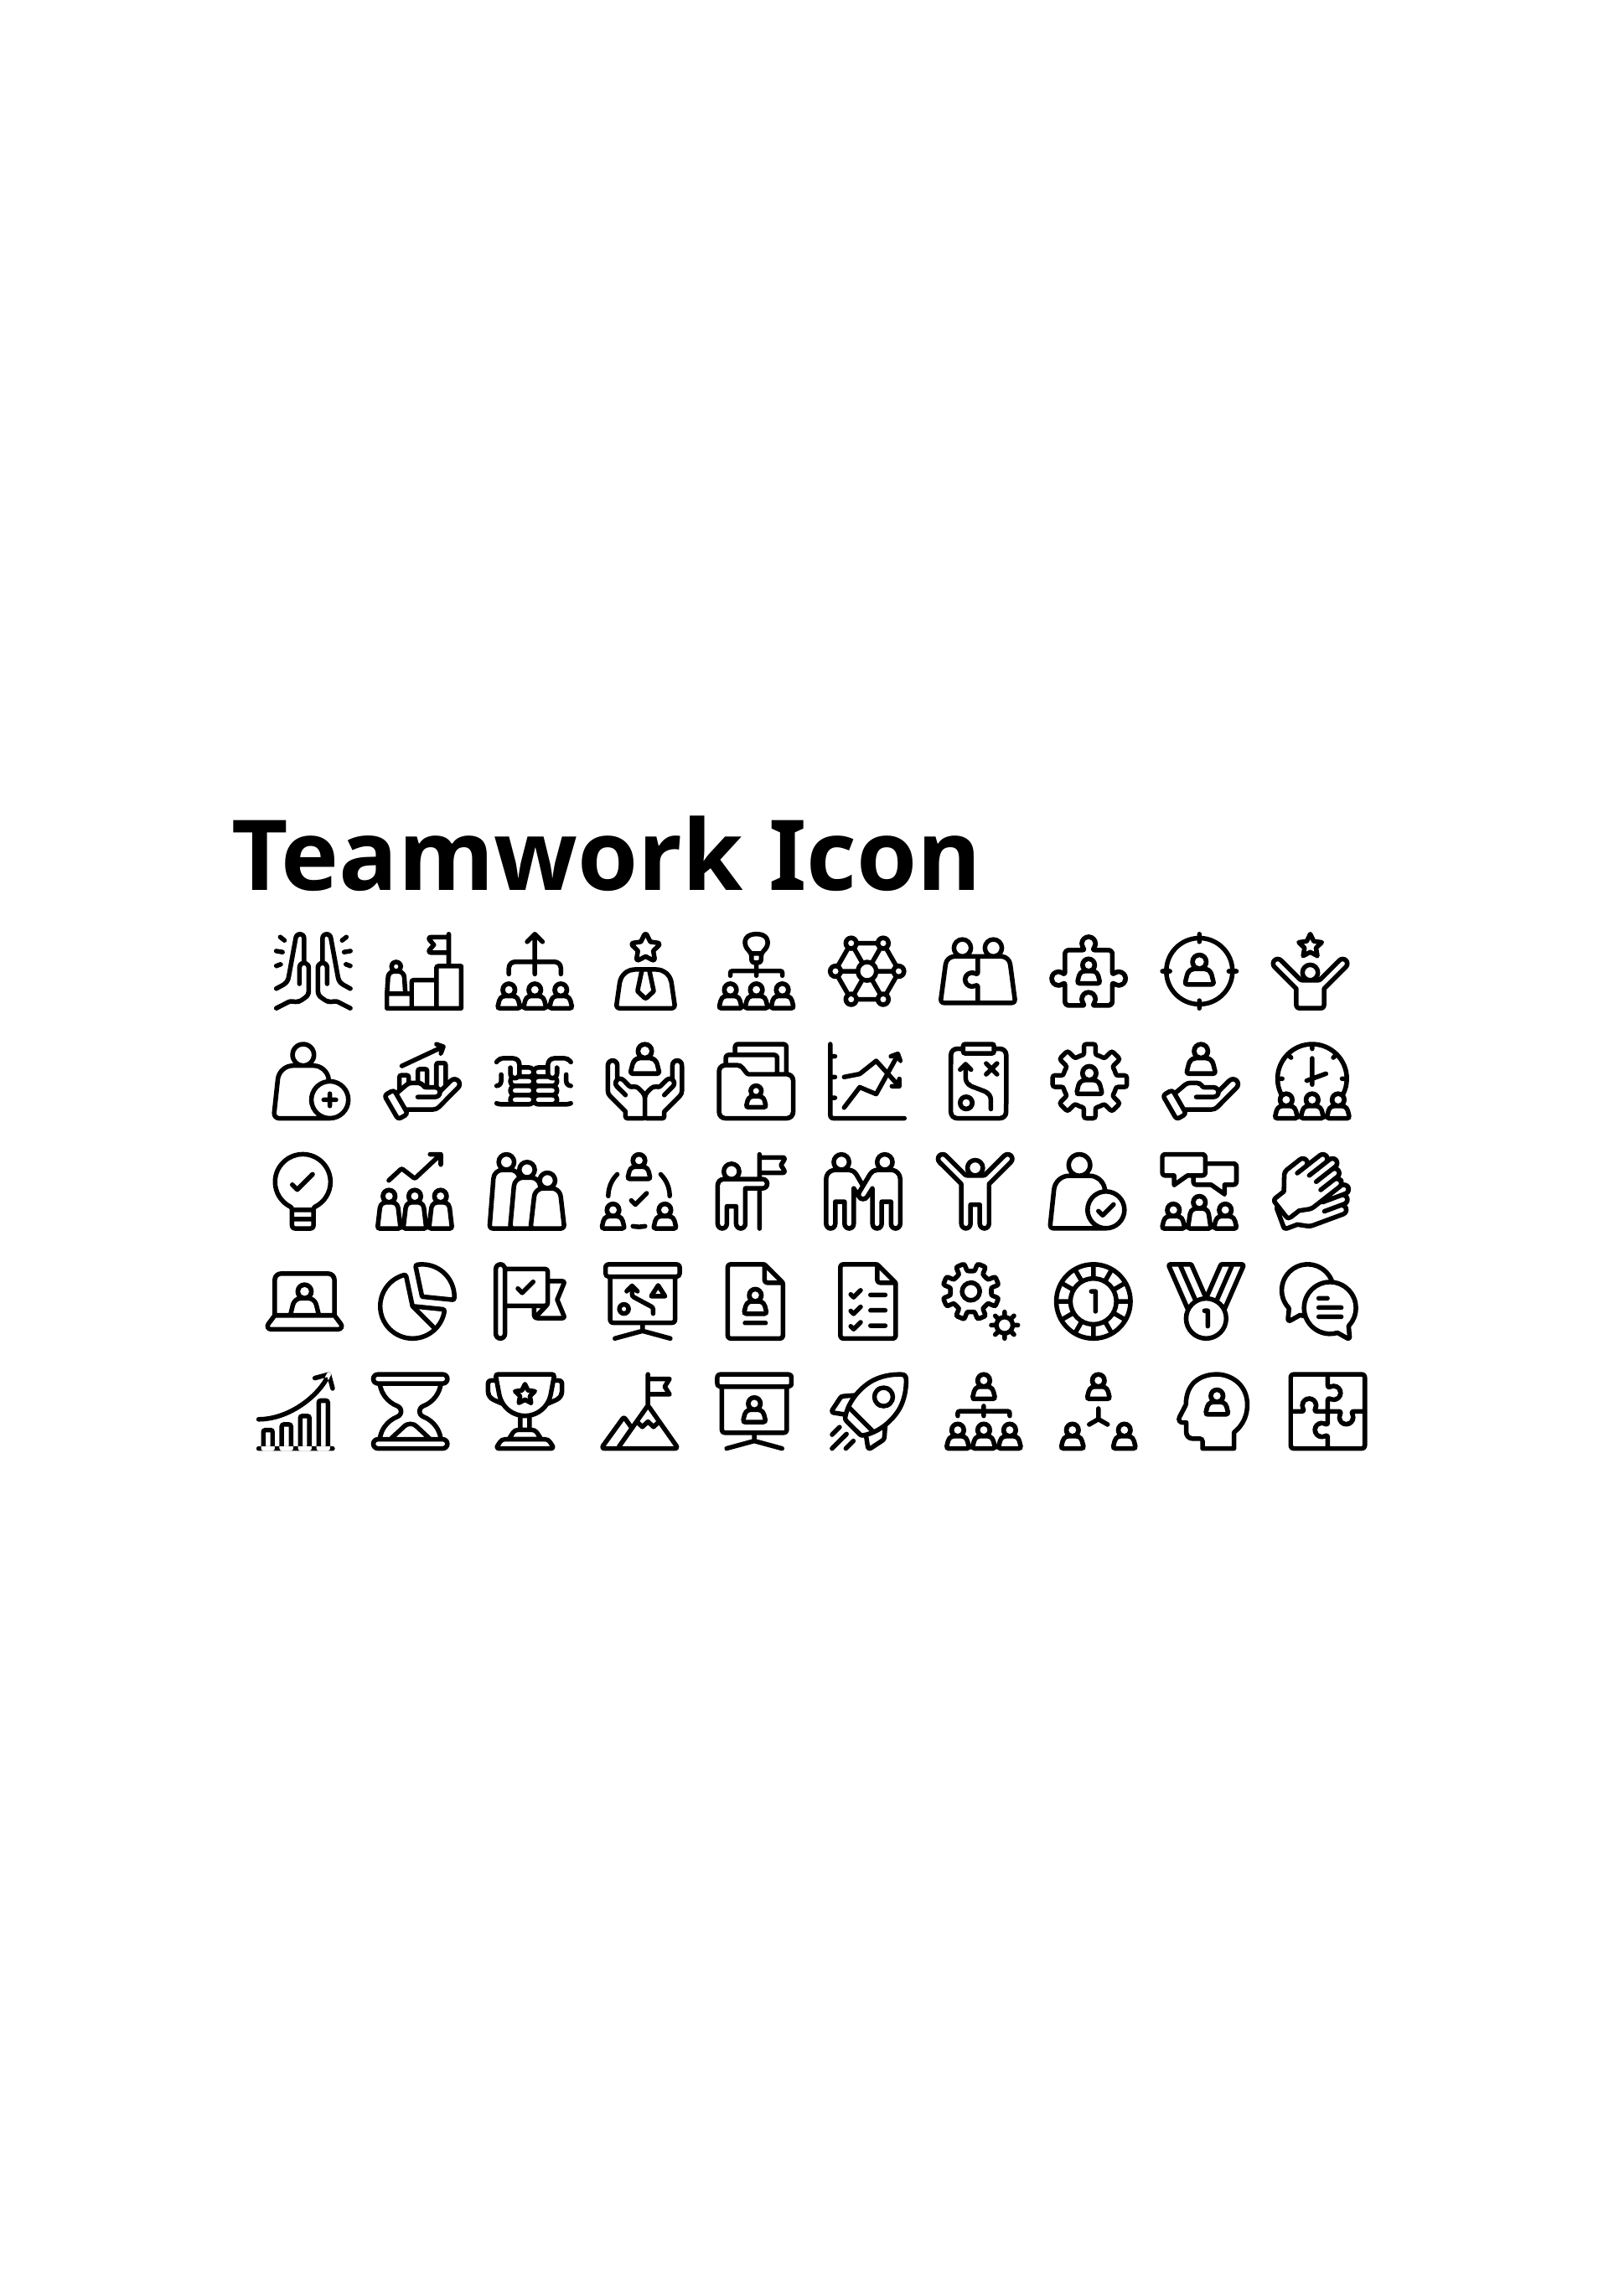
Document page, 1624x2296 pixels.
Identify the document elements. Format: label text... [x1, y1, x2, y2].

text_box [370, 1372, 450, 1451]
text_box [716, 981, 796, 1011]
text_box [1288, 1372, 1368, 1451]
text_box [399, 1042, 446, 1068]
text_box [1053, 1262, 1133, 1342]
text_box [715, 1151, 787, 1231]
text_box [272, 1151, 334, 1231]
text_box [628, 1191, 649, 1207]
text_box [1177, 1372, 1250, 1451]
text_box [935, 1151, 1015, 1231]
text_box [614, 967, 677, 1011]
text_box [1050, 1042, 1130, 1121]
text_box Teamwork Icon [228, 789, 986, 913]
text_box [1273, 1042, 1352, 1121]
text_box [1296, 931, 1324, 959]
text_box [413, 1262, 457, 1302]
text_box [1161, 1076, 1241, 1121]
text_box [955, 1404, 1012, 1419]
text_box [375, 1187, 454, 1231]
text_box [273, 932, 312, 1011]
text_box [1270, 956, 1350, 1011]
text_box [989, 1309, 1021, 1342]
text_box [628, 1042, 662, 1077]
text_box [256, 1372, 335, 1422]
text_box [265, 1271, 344, 1332]
text_box [630, 1223, 648, 1229]
text_box [625, 1151, 653, 1182]
text_box [487, 1151, 566, 1231]
text_box [948, 1042, 1009, 1121]
text_box [272, 1042, 351, 1121]
text_box [603, 1262, 682, 1342]
text_box [830, 1372, 909, 1451]
text_box [506, 932, 564, 977]
text_box [383, 1060, 463, 1121]
text_box [1110, 1421, 1138, 1451]
text_box [651, 1201, 679, 1231]
text_box [828, 1042, 908, 1121]
text_box [378, 1272, 447, 1342]
text_box [1279, 1262, 1358, 1342]
text_box [1049, 934, 1129, 1008]
text_box [944, 1421, 1023, 1451]
text_box [1087, 1406, 1110, 1427]
text_box [485, 1372, 565, 1451]
text_box [970, 1372, 997, 1402]
text_box [629, 932, 662, 963]
text_box [605, 1058, 685, 1121]
text_box [1166, 1262, 1246, 1342]
text_box [599, 1201, 627, 1231]
text_box [1184, 1042, 1218, 1077]
text_box [1047, 1151, 1127, 1231]
text_box [495, 981, 575, 1011]
text_box [606, 1171, 620, 1199]
text_box [941, 1262, 1001, 1321]
text_box [494, 1056, 573, 1107]
text_box [939, 937, 1017, 1006]
text_box [658, 1171, 672, 1199]
text_box [315, 932, 353, 1011]
text_box [716, 1042, 796, 1121]
text_box [385, 932, 464, 1011]
text_box [725, 1262, 786, 1342]
text_box [1271, 1151, 1352, 1231]
text_box [827, 935, 907, 1007]
text_box [1084, 1372, 1112, 1402]
text_box [1058, 1421, 1086, 1451]
text_box [493, 1262, 566, 1342]
text_box [1160, 932, 1239, 1011]
text_box [838, 1262, 898, 1342]
text_box [824, 1151, 903, 1231]
text_box [386, 1151, 443, 1183]
text_box [1160, 1151, 1239, 1197]
text_box [600, 1372, 680, 1451]
text_box [715, 1372, 794, 1451]
text_box [256, 1398, 335, 1451]
text_box [727, 931, 785, 979]
text_box [1160, 1193, 1239, 1231]
